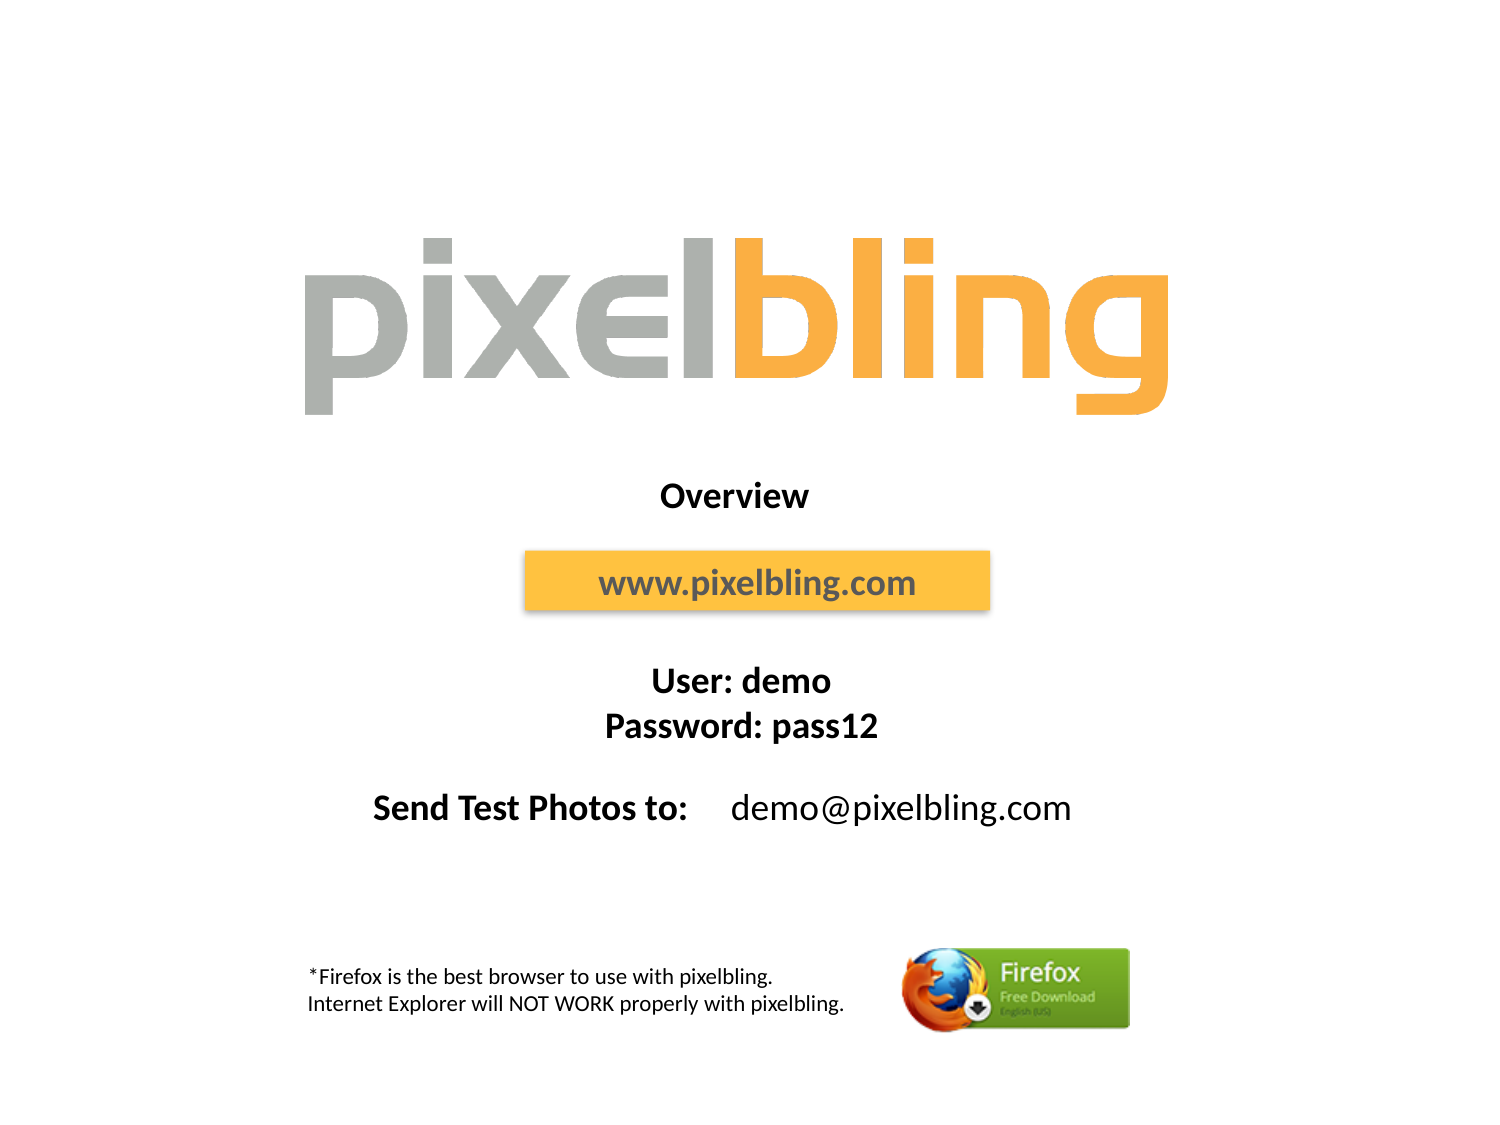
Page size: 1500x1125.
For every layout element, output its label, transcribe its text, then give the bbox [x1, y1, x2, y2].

text_box Send Test Photos to: demo@pixelbling.com [241, 775, 1213, 835]
text_box Overview [306, 464, 1163, 524]
picture [900, 948, 1130, 1035]
text_box www.mozilla.org www.mozilla.org www.mozilla.org [895, 942, 1170, 1048]
text_box User: demo Password: pass12 [313, 648, 1170, 754]
text_box *Firefox is the best browser to use with pixelbling. Internet Explorer will NOT WORK properly with pixelbling. [292, 954, 895, 1024]
text_box www.pixelbling.com [525, 550, 991, 611]
picture [304, 237, 1168, 415]
